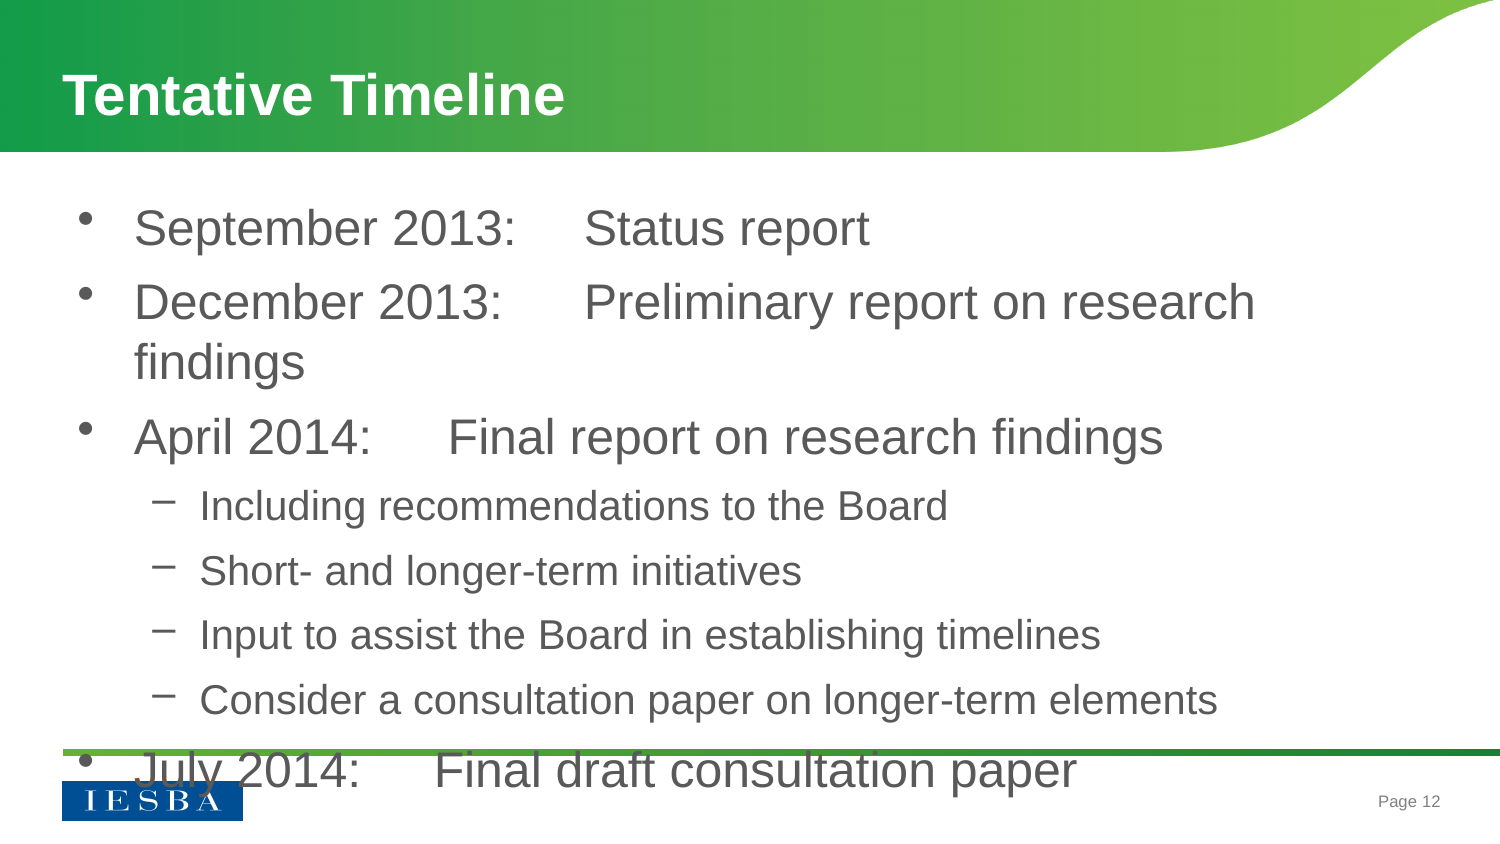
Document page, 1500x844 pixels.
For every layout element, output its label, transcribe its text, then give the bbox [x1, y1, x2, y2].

picture [62, 781, 243, 821]
list September 2013: Status report December 2013: Preliminary report on research findings April 2014: Final report on research findings Including recommendations to the Board Short- and longer-term initiatives Input to assist the Board in establishing timelines Consider a consultation paper on longer-term elements July 2014: Final draft consultation paper [62, 187, 1450, 747]
title Tentative Timeline [62, 59, 1300, 125]
picture [0, 0, 1497, 152]
